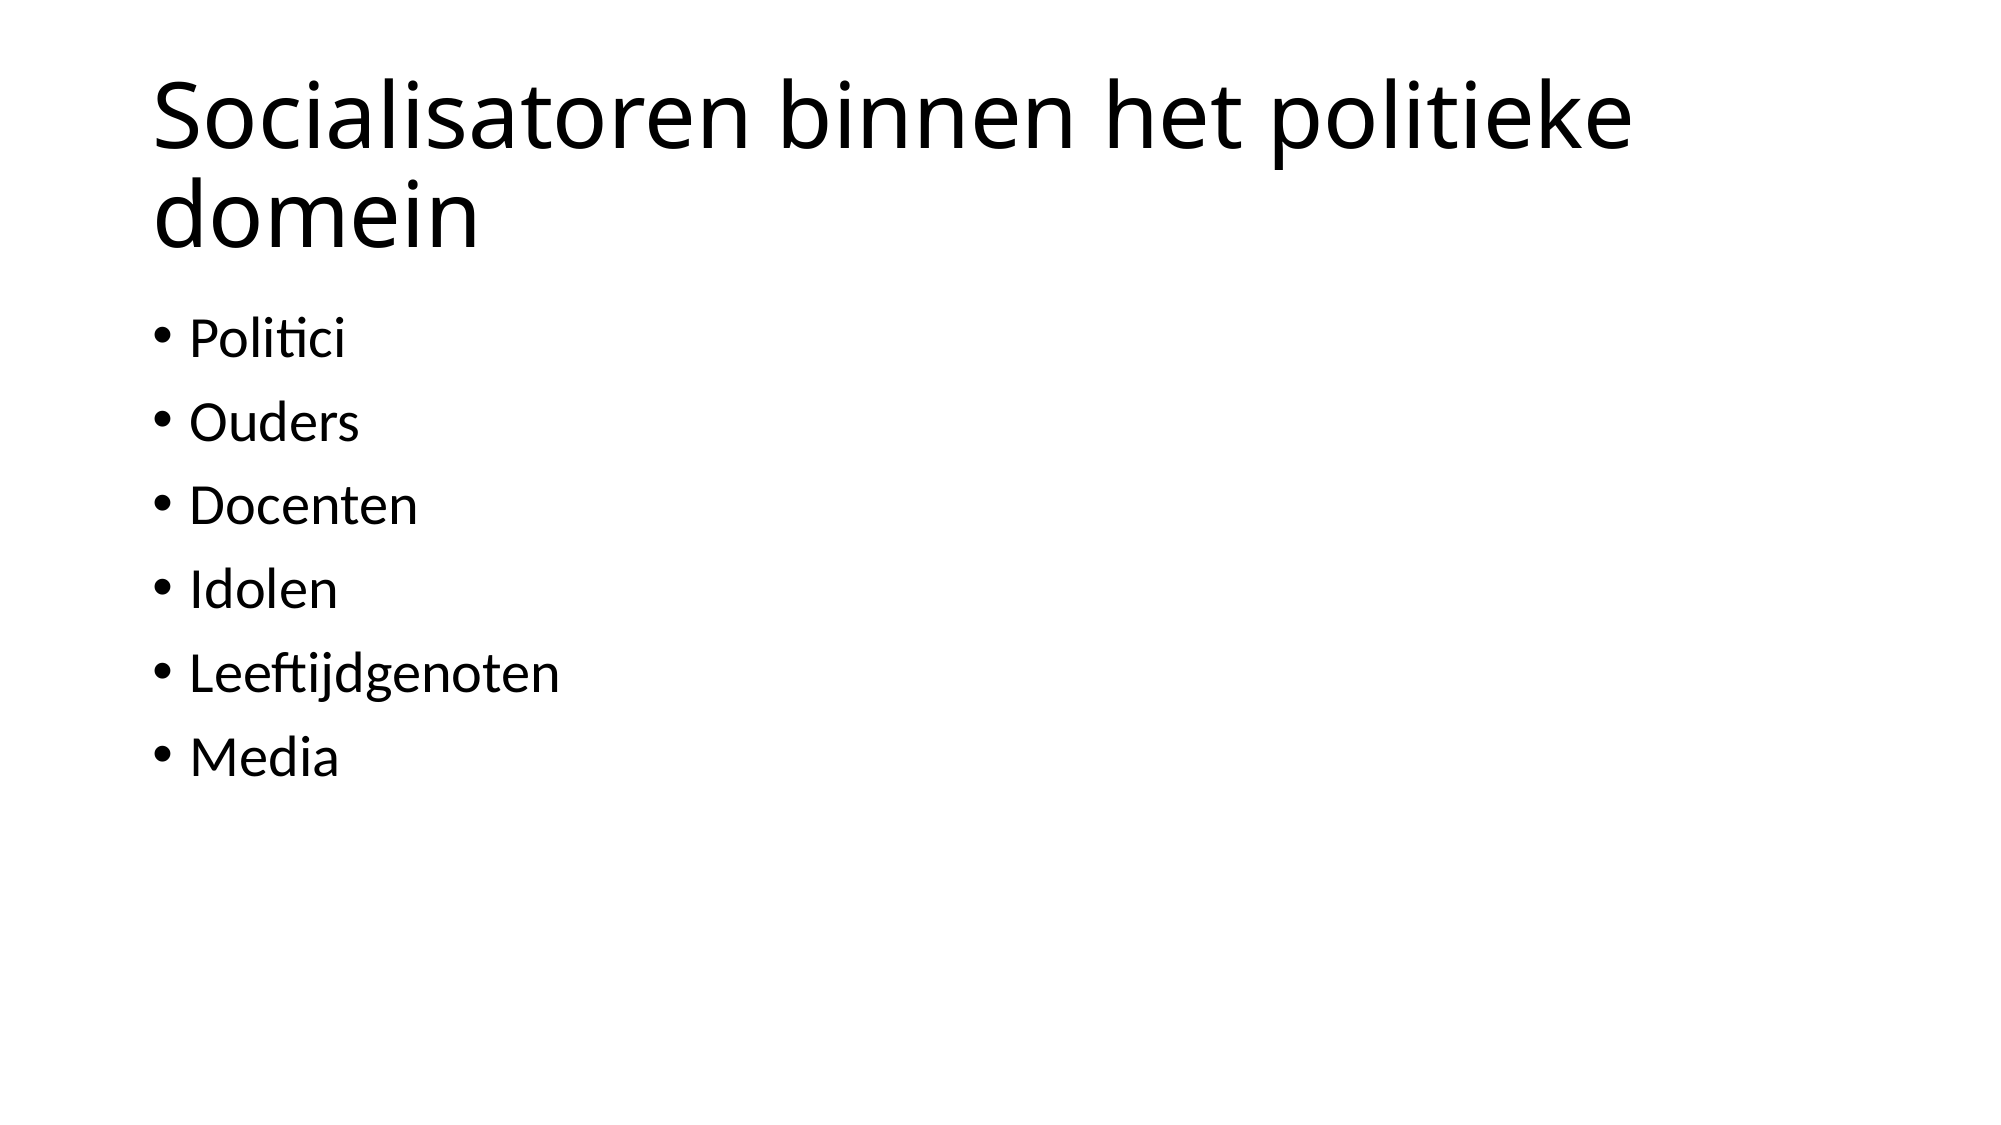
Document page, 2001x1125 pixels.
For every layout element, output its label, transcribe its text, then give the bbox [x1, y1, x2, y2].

title Socialisatoren binnen het politieke domein [137, 59, 1863, 278]
list Politici Ouders Docenten Idolen Leeftijdgenoten Media [137, 299, 1863, 1014]
